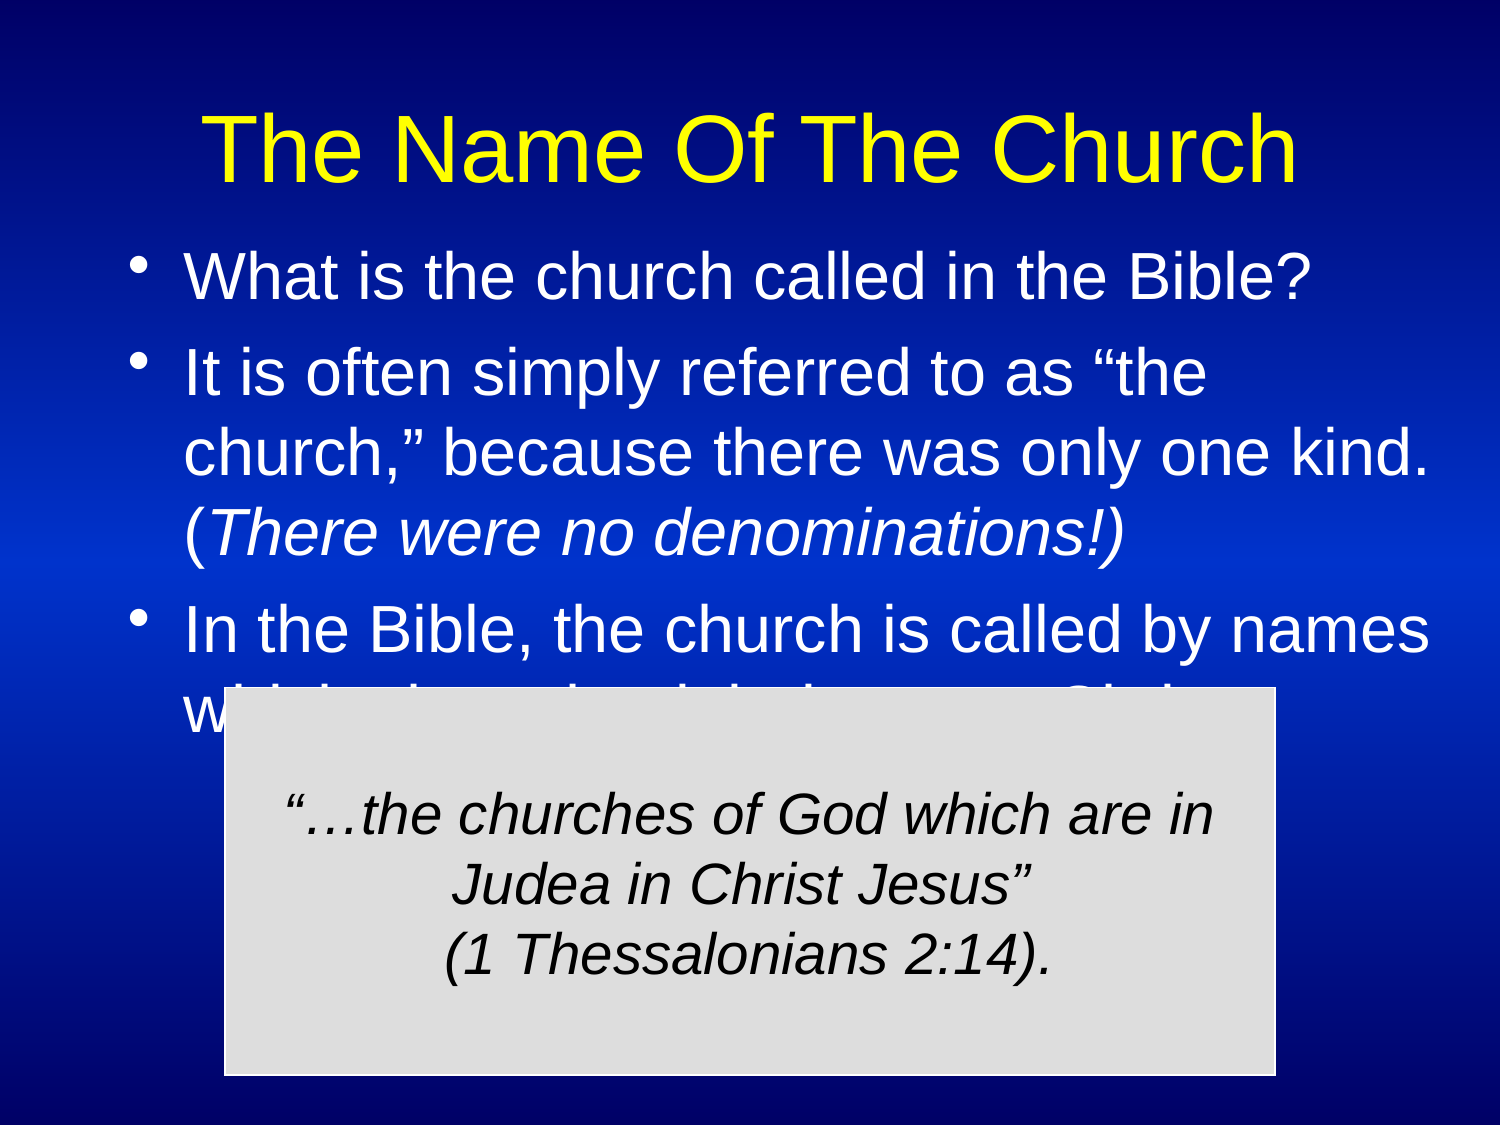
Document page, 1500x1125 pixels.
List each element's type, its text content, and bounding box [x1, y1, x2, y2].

text_box “…the churches of God which are in Judea in Christ Jesus” (1 Thessalonians 2:14). [224, 687, 1275, 1075]
title The Name Of The Church [37, 50, 1463, 238]
list What is the church called in the Bible? It is often simply referred to as “the church,” because there was only one kind. (There were no denominations!) In the Bible, the church is called by names which show that it belongs to Christ. [112, 224, 1463, 1050]
